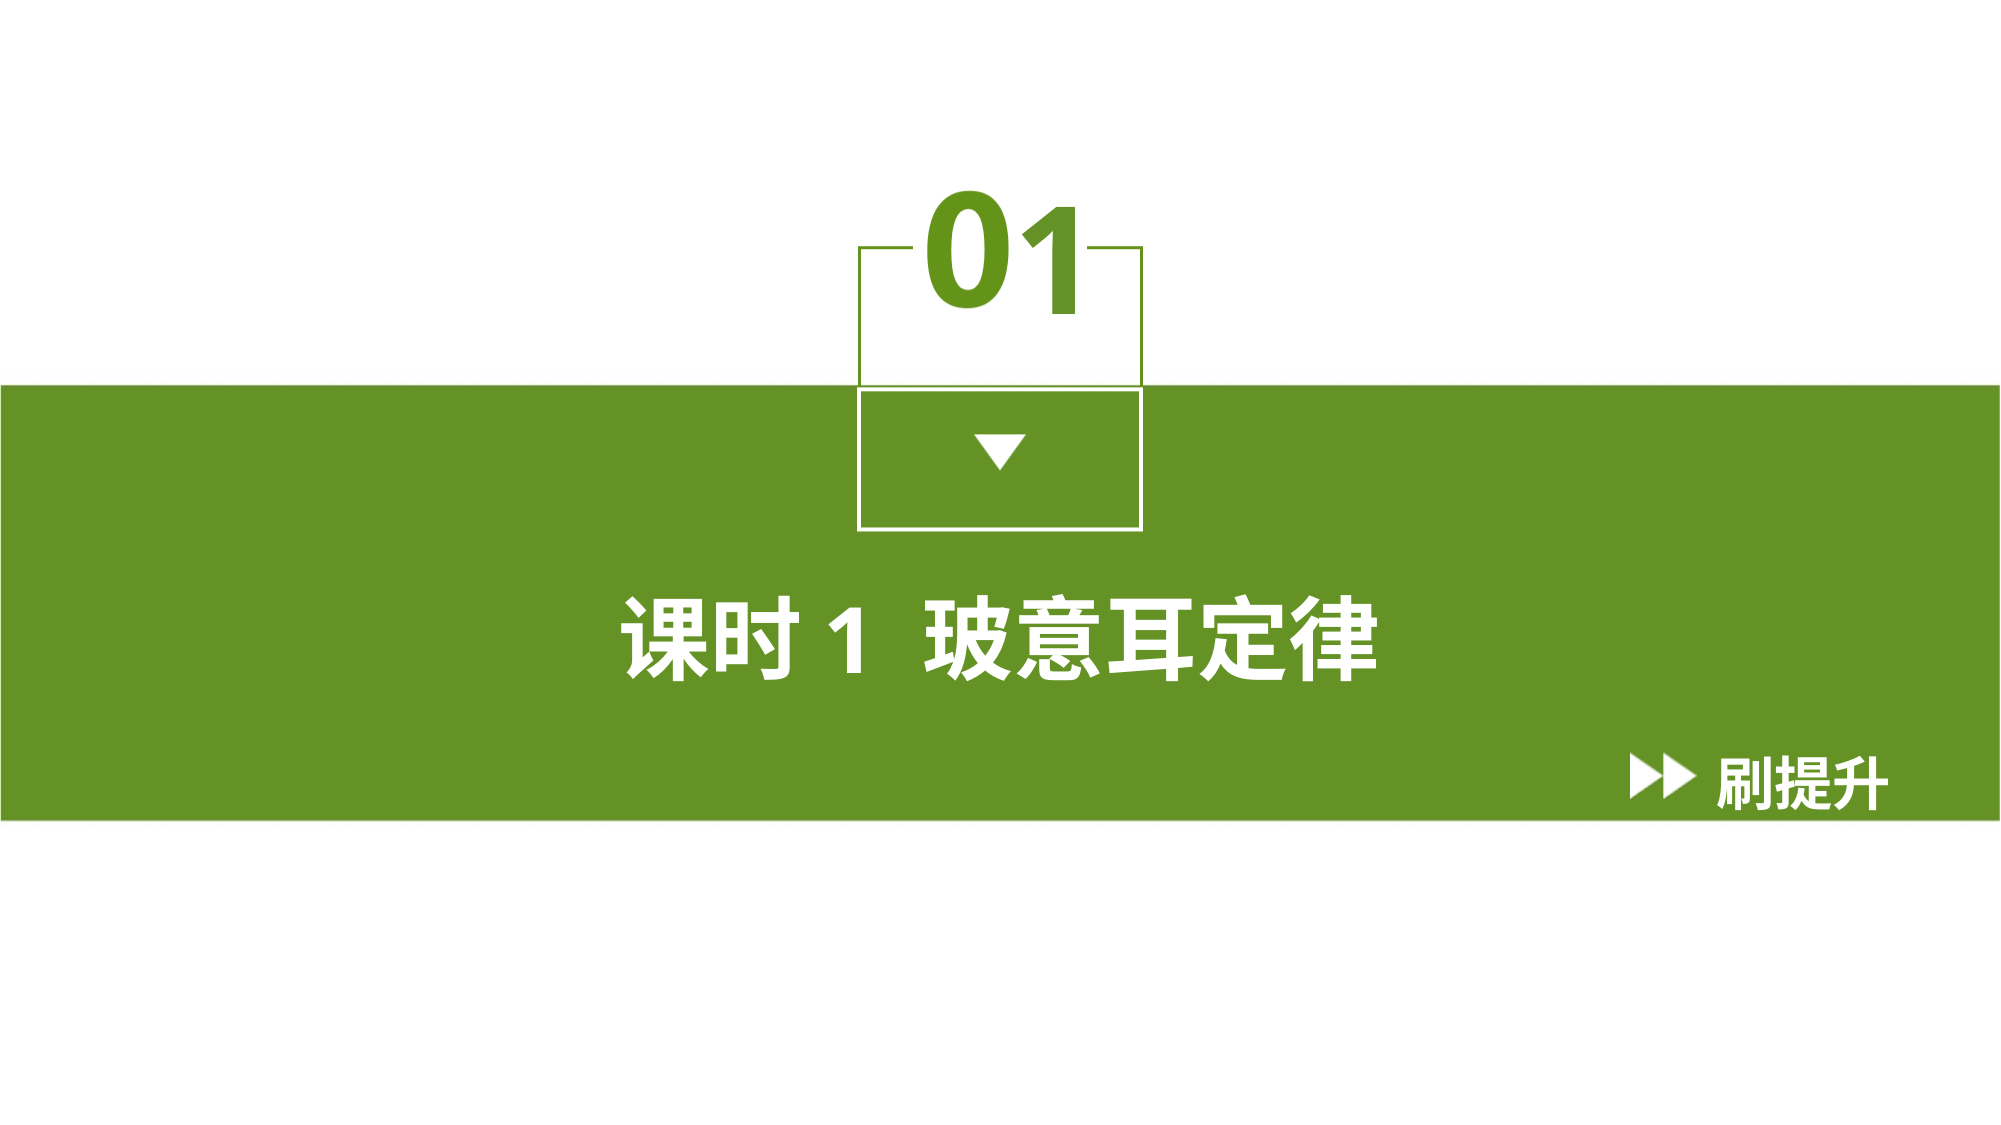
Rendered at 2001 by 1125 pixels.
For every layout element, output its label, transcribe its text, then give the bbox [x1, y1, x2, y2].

picture [0, 0, 2000, 572]
text_box 1 [1013, 156, 1173, 353]
text_box 课时1 玻意耳定律 [0, 572, 2000, 699]
picture [0, 699, 2000, 1125]
text_box 刷提升 [1715, 718, 1997, 812]
